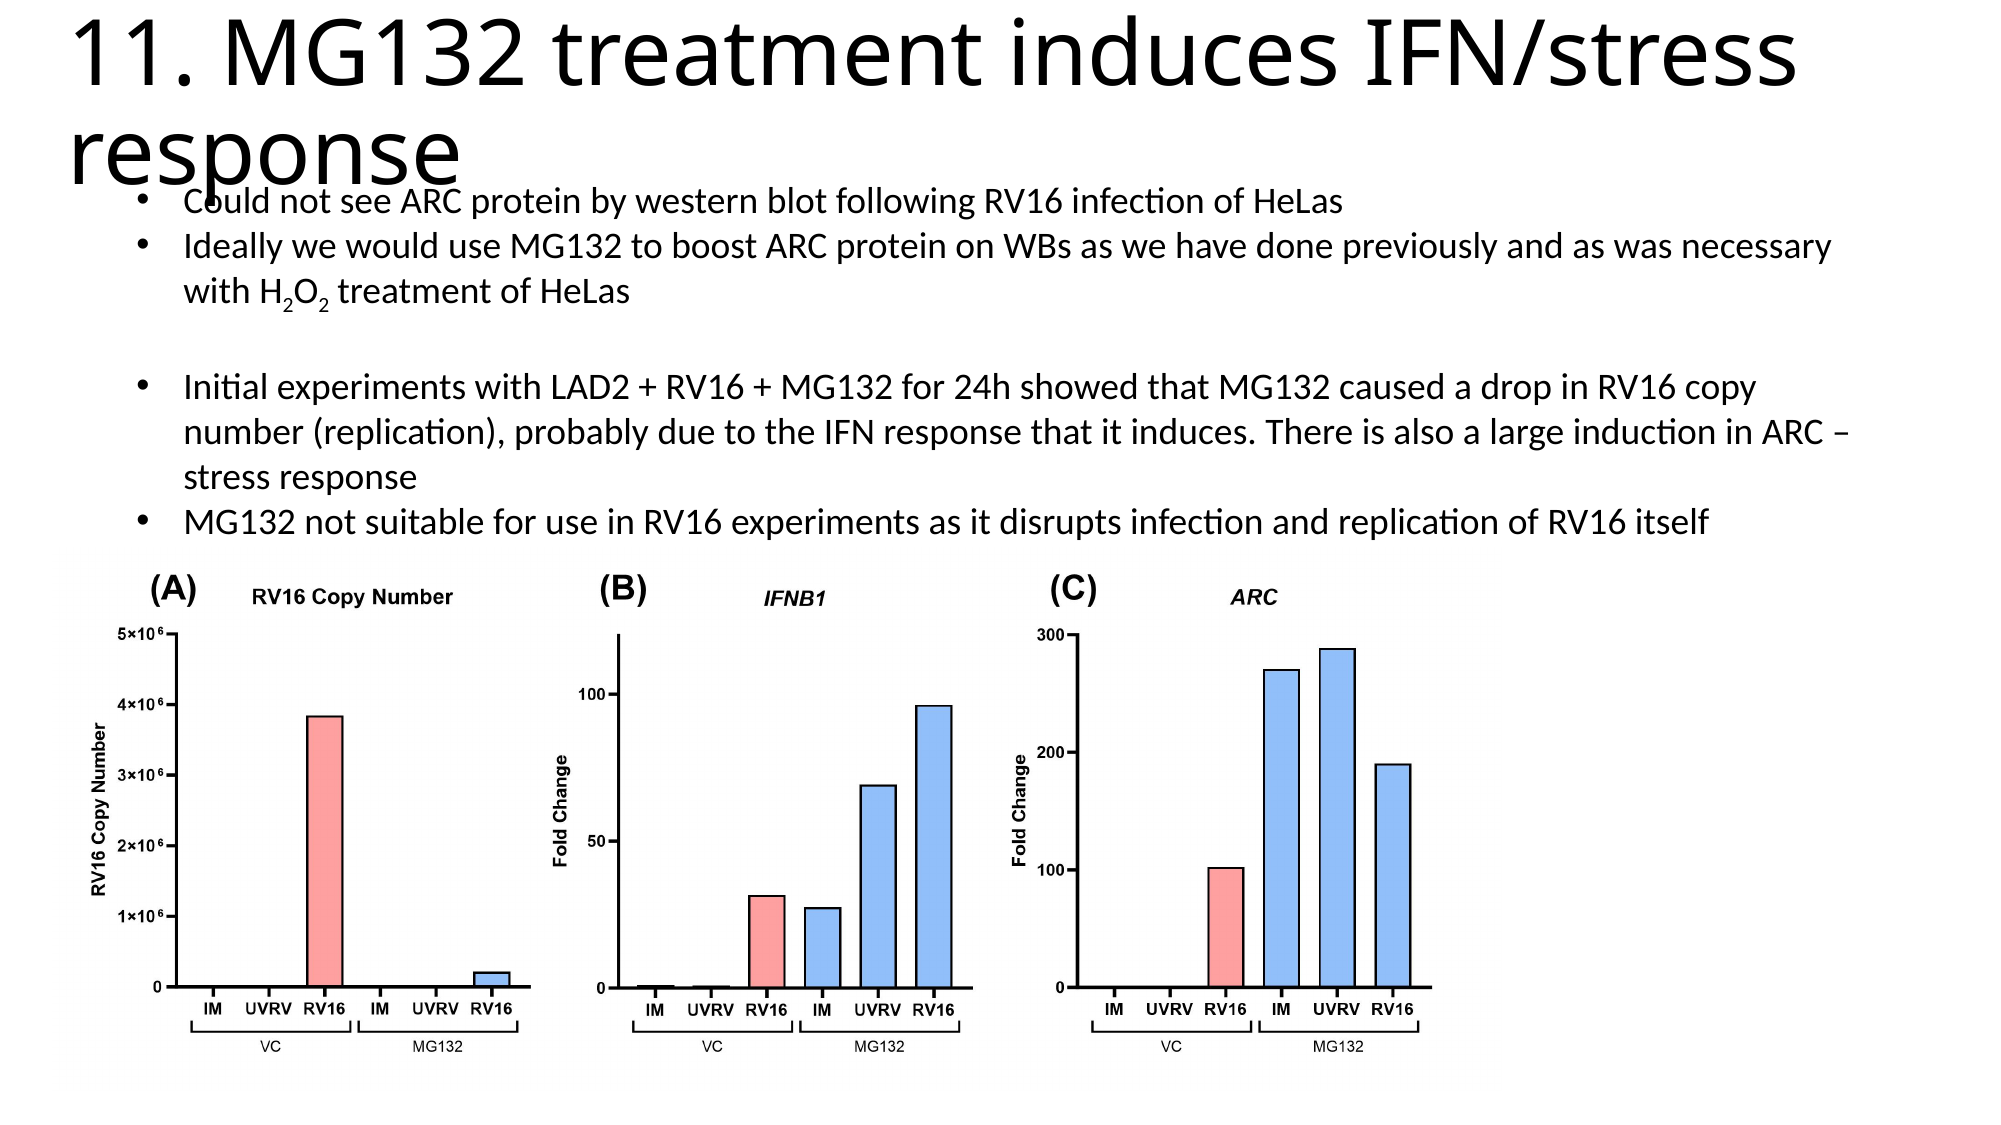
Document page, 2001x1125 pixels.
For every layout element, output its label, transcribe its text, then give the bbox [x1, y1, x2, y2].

title 11. MG132 treatment induces IFN/stress response [52, 0, 1950, 214]
text_box Could not see ARC protein by western blot following RV16 infection of HeLas Ideally we would use MG132 to boost ARC protein on WBs as we have done previously and as was necessary with H2O2 treatment of HeLas Initial experiments with LAD2 + RV16 + MG132 for 24h showed that MG132 caused a drop in RV16 copy number (replication), probably due to the IFN response that it induces. There is also a large induction in ARC – stress response MG132 not suitable for use in RV16 experiments as it disrupts infection and replication of RV16 itself [121, 168, 1882, 550]
picture [52, 547, 1502, 1091]
